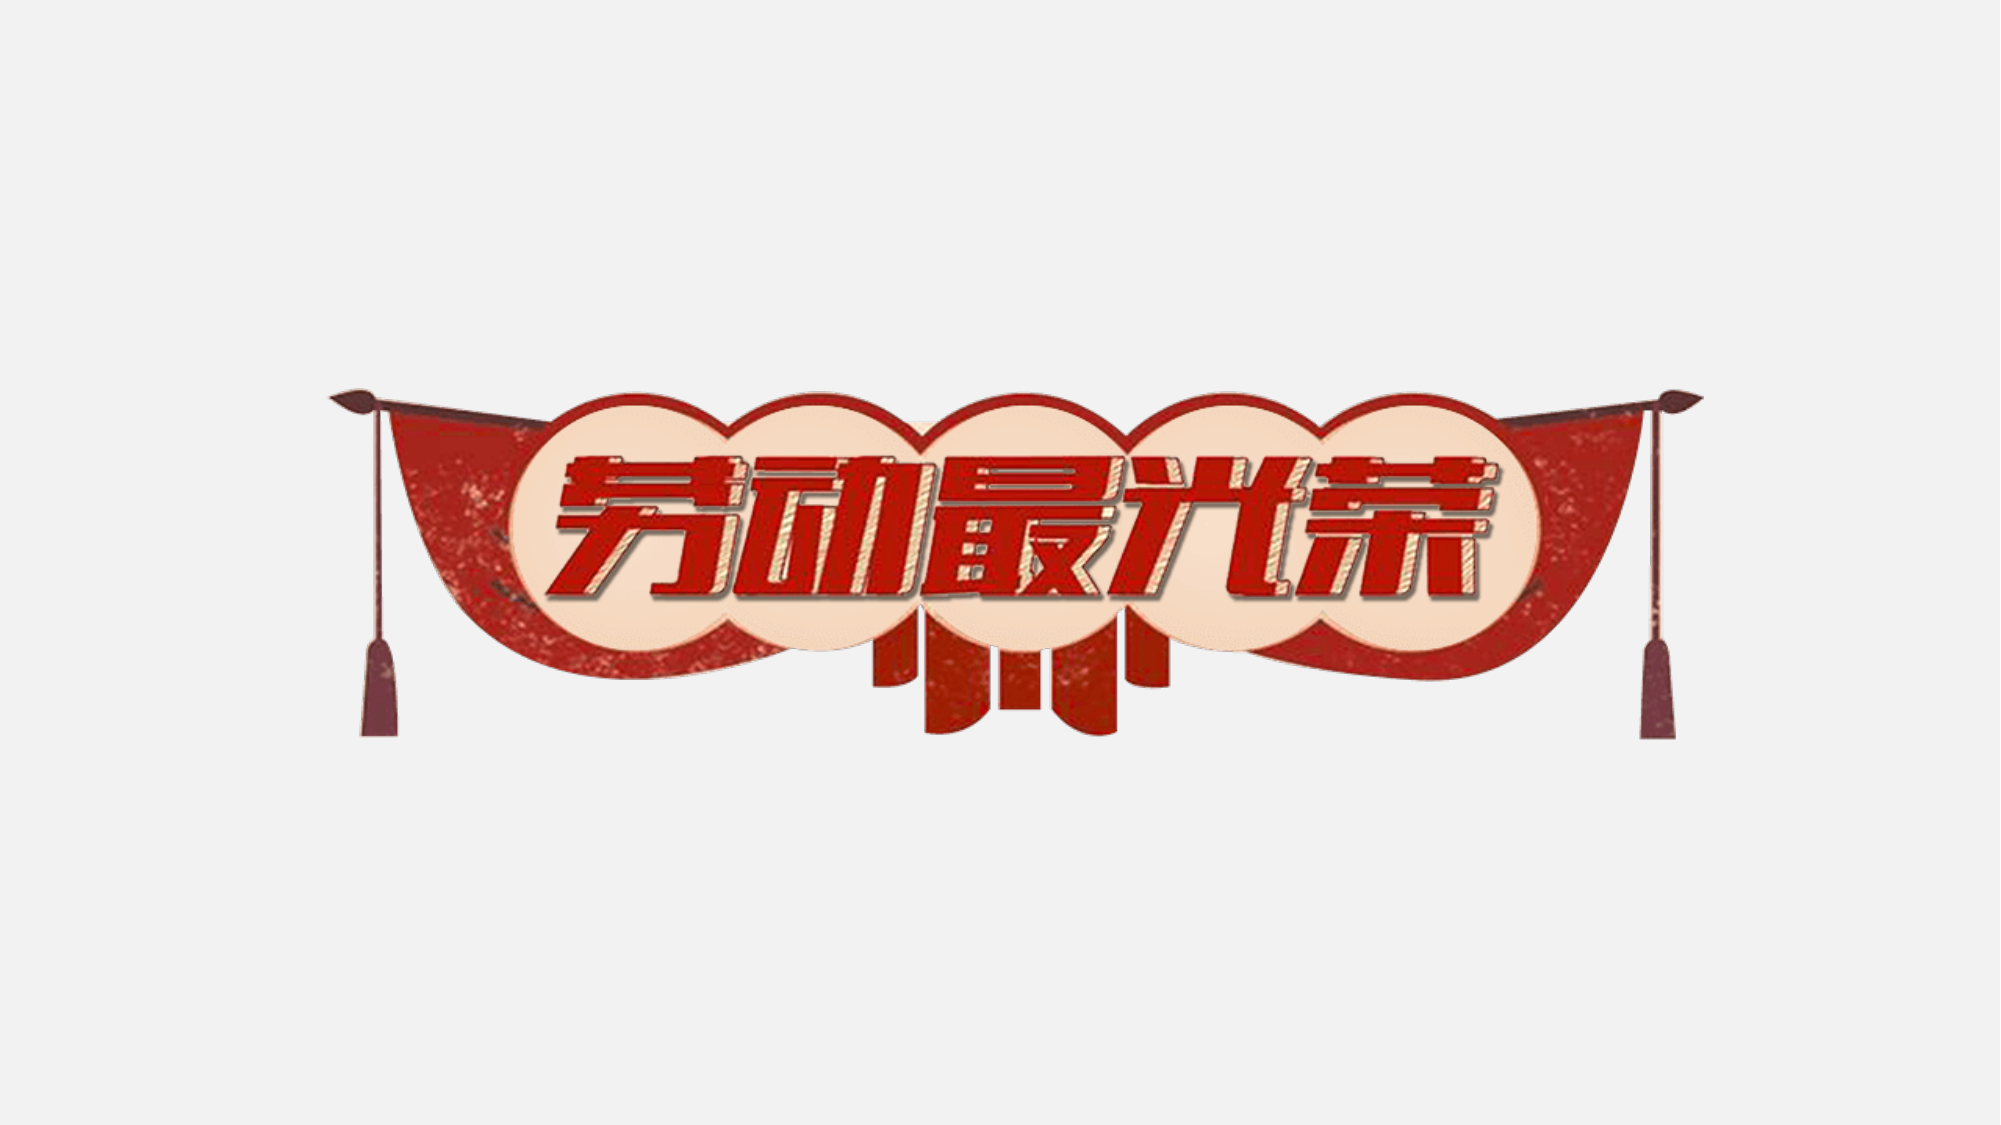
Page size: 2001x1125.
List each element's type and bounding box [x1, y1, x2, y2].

picture [296, 351, 1704, 774]
